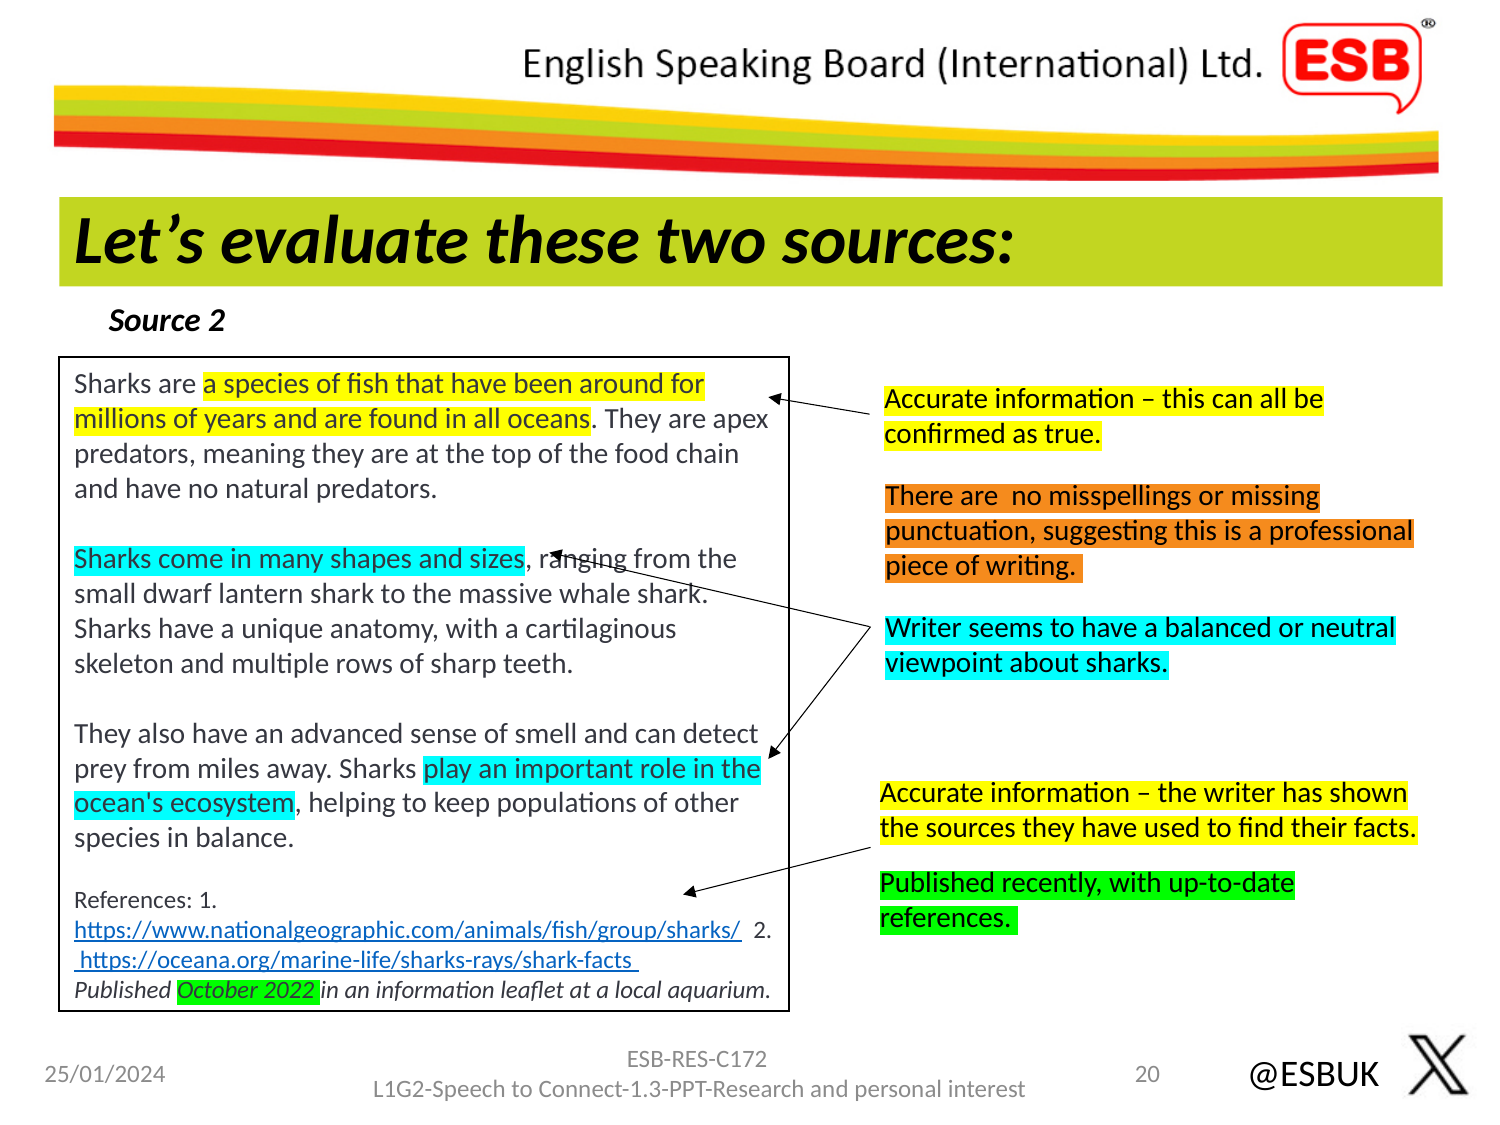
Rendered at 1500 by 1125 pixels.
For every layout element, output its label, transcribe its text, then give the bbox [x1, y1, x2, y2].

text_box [768, 397, 870, 415]
slide_number 20 [930, 1042, 1176, 1103]
text_box There are no misspellings or missing punctuation, suggesting this is a professional piece of writing. [870, 468, 1434, 589]
picture [0, 0, 1500, 189]
text_box Source 2 [94, 290, 501, 346]
text_box Writer seems to have a balanced or neutral viewpoint about sharks. [870, 601, 1434, 686]
footer ESB-RES-C172 L1G2-Speech to Connect-1.3-PPT-Research and personal interest [354, 1042, 930, 1103]
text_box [768, 626, 871, 759]
text_box Accurate information – this can all be confirmed as true. [869, 371, 1433, 457]
text_box Sharks are a species of fish that have been around for millions of years and are found in all oceans. They are apex predators, meaning they are at the top of the food chain and have no natural predators. Sharks come in many shapes and sizes, ranging from the small dwarf lantern shark to the massive whale shark. Sharks have a unique anatomy, with a cartilaginous skeleton and multiple rows of sharp teeth. They also have an advanced sense of smell and can detect prey from miles away. Sharks play an important role in the ocean's ecosystem, helping to keep populations of other species in balance. References: 1.https://www.nationalgeographic.com/animals/fish/group/sharks/ 2. https://oceana.org/marine-life/sharks-rays/shark-facts Published October 2022 in an information leaflet at a local aquarium. [58, 356, 790, 1012]
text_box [549, 552, 870, 627]
text_box Accurate information – the writer has shown the sources they have used to find their facts. [864, 766, 1438, 851]
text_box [682, 847, 871, 895]
text_box Published recently, with up-to-date references. [865, 856, 1428, 941]
picture [1401, 1023, 1481, 1107]
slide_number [29, 1042, 354, 1103]
text_box Let’s evaluate these two sources: [59, 197, 1443, 287]
